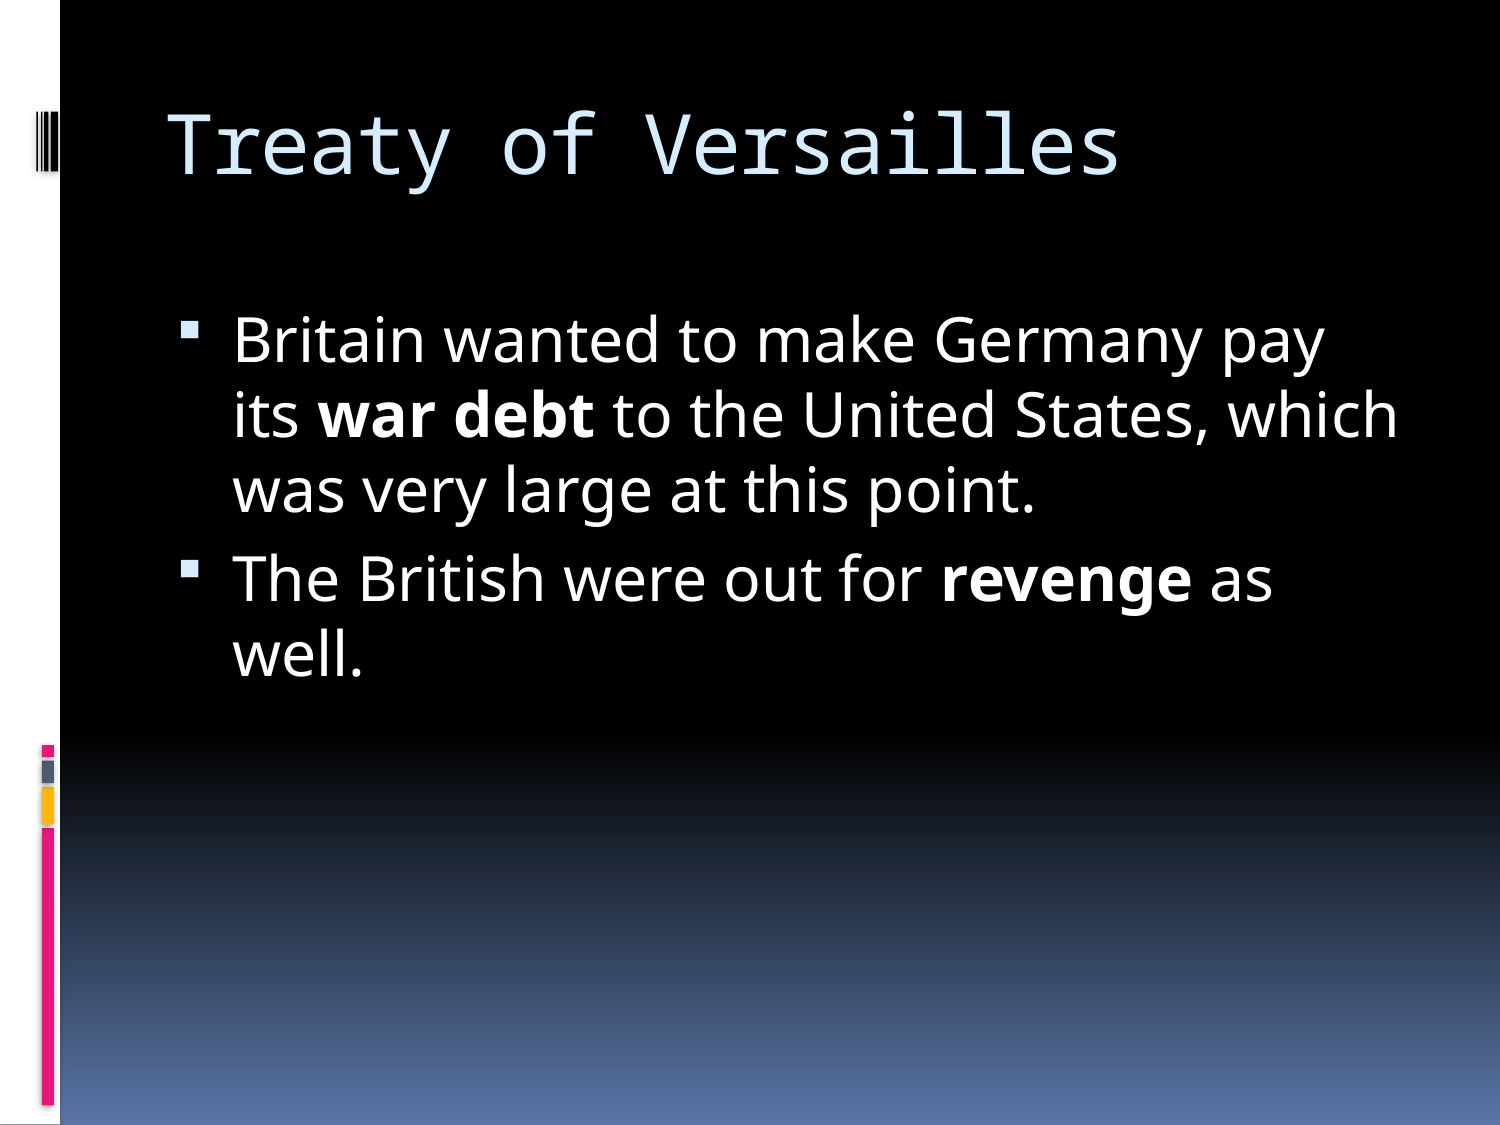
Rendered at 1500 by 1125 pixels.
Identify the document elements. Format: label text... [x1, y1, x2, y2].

list Britain wanted to make Germany pay its war debt to the United States, which was very large at this point. The British were out for revenge as well. [150, 292, 1425, 1043]
title Treaty of Versailles [150, 83, 1425, 234]
